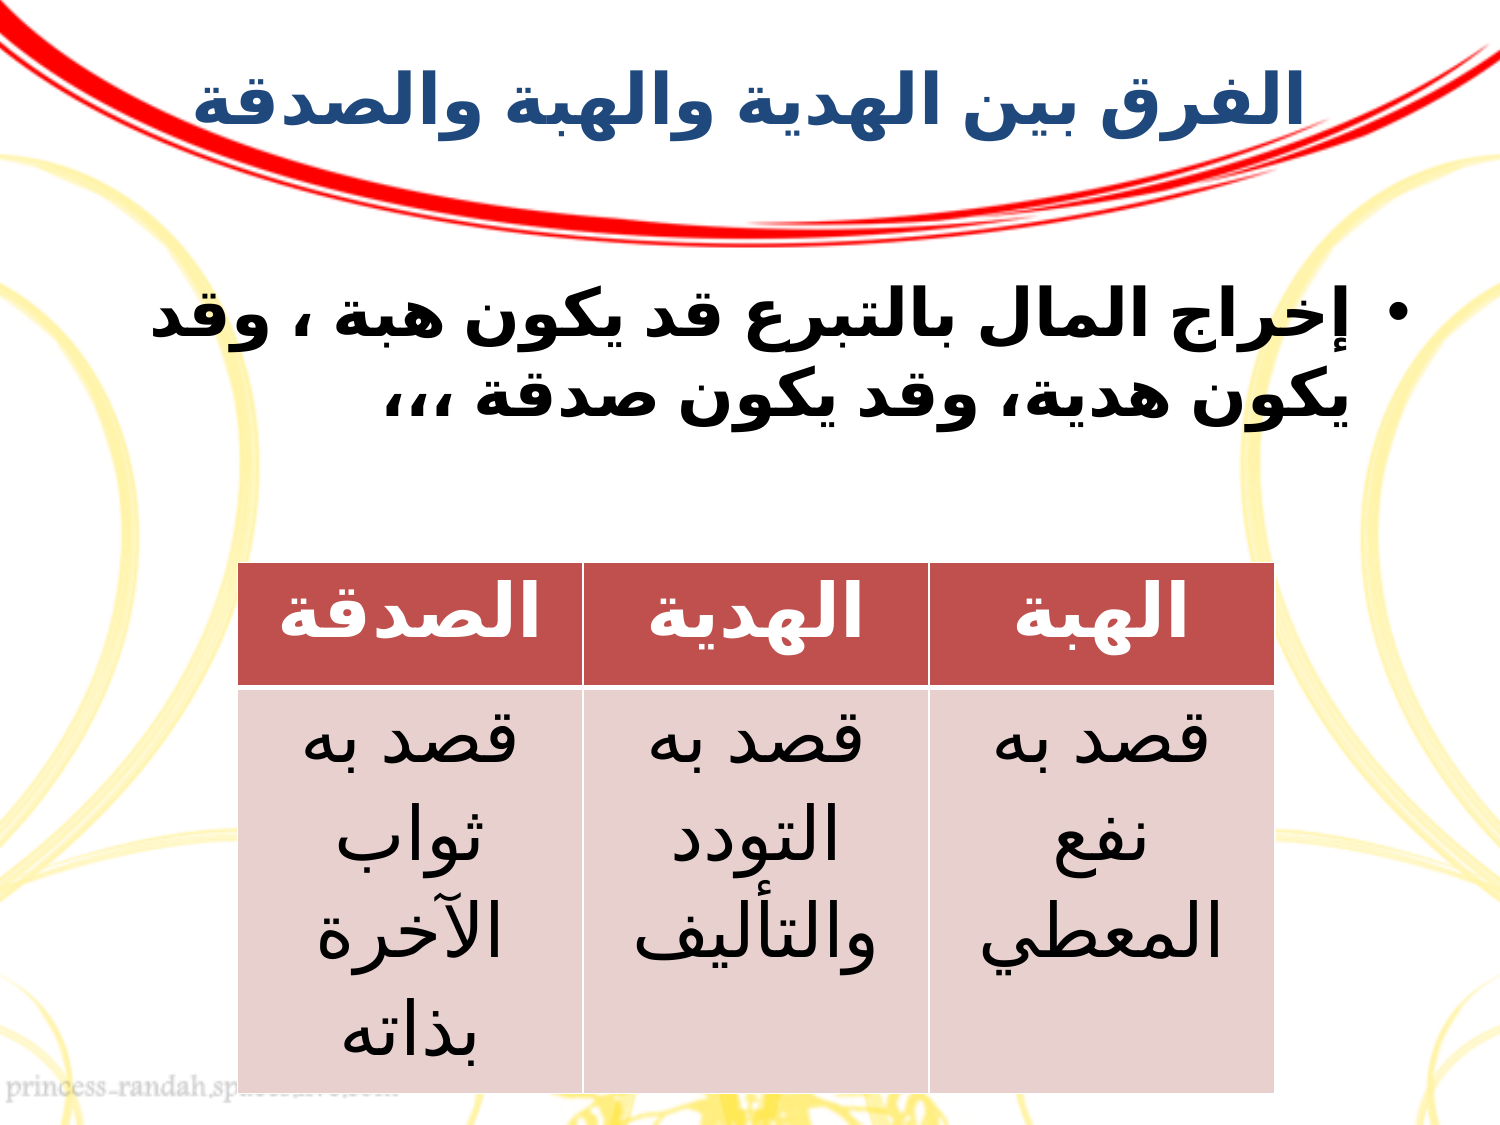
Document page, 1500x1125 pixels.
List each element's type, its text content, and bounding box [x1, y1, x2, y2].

table_cell قصد به ثواب الآخرة بذاته [238, 690, 582, 1093]
picture [0, 0, 1500, 1125]
title الفرق بين الهدية والهبة والصدقة [75, 45, 1425, 233]
table_header الهدية [584, 563, 928, 685]
table_header الصدقة [238, 563, 582, 685]
table_cell قصد به التودد والتأليف [584, 690, 928, 1093]
list إخراج المال بالتبرع قد يكون هبة ، وقد يكون هدية، وقد يكون صدقة ،،، [75, 262, 1425, 1005]
table_cell قصد به نفع المعطي [930, 690, 1274, 1093]
table_header الهبة [930, 563, 1274, 685]
